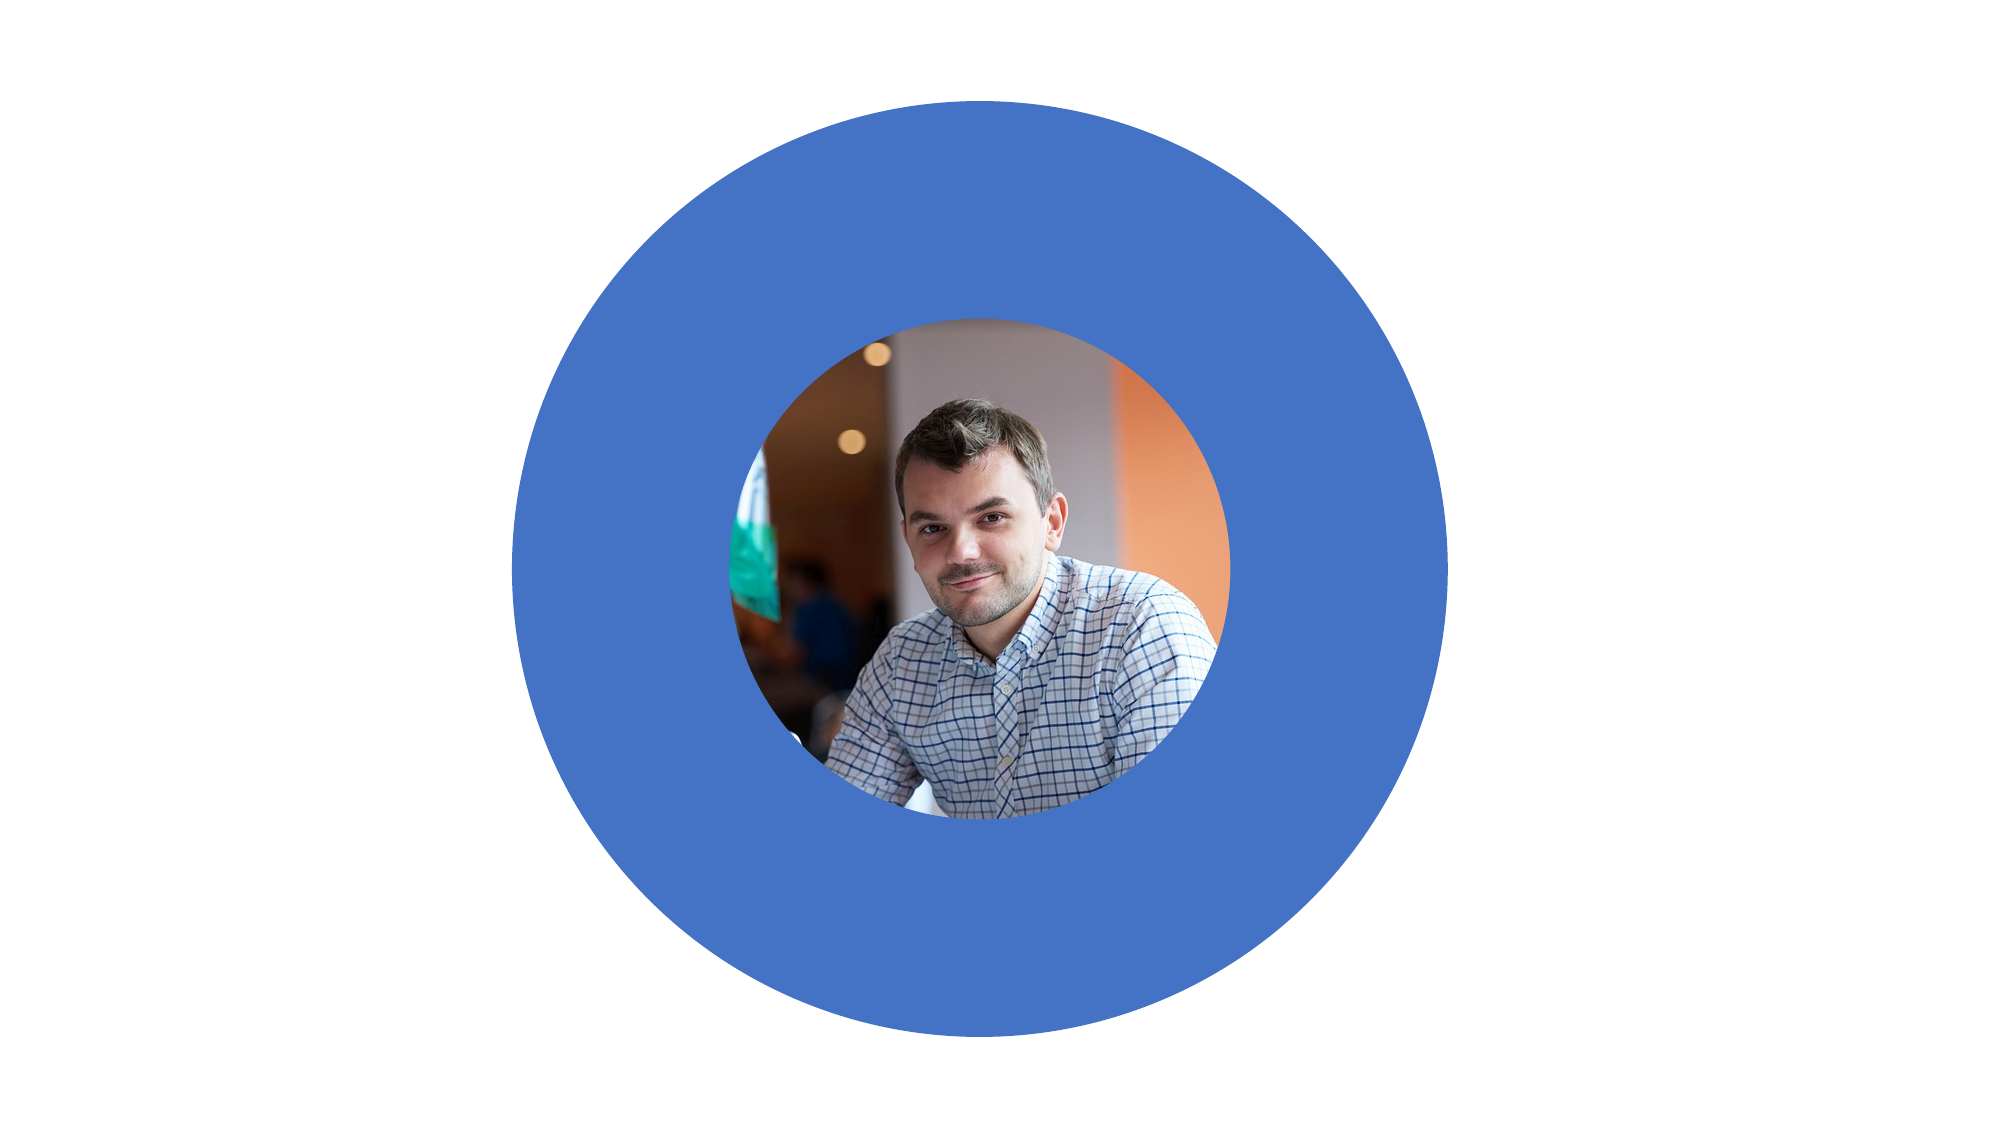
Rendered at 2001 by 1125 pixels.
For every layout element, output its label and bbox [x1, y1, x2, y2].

picture [660, 314, 1267, 848]
text_box [510, 100, 1449, 1038]
